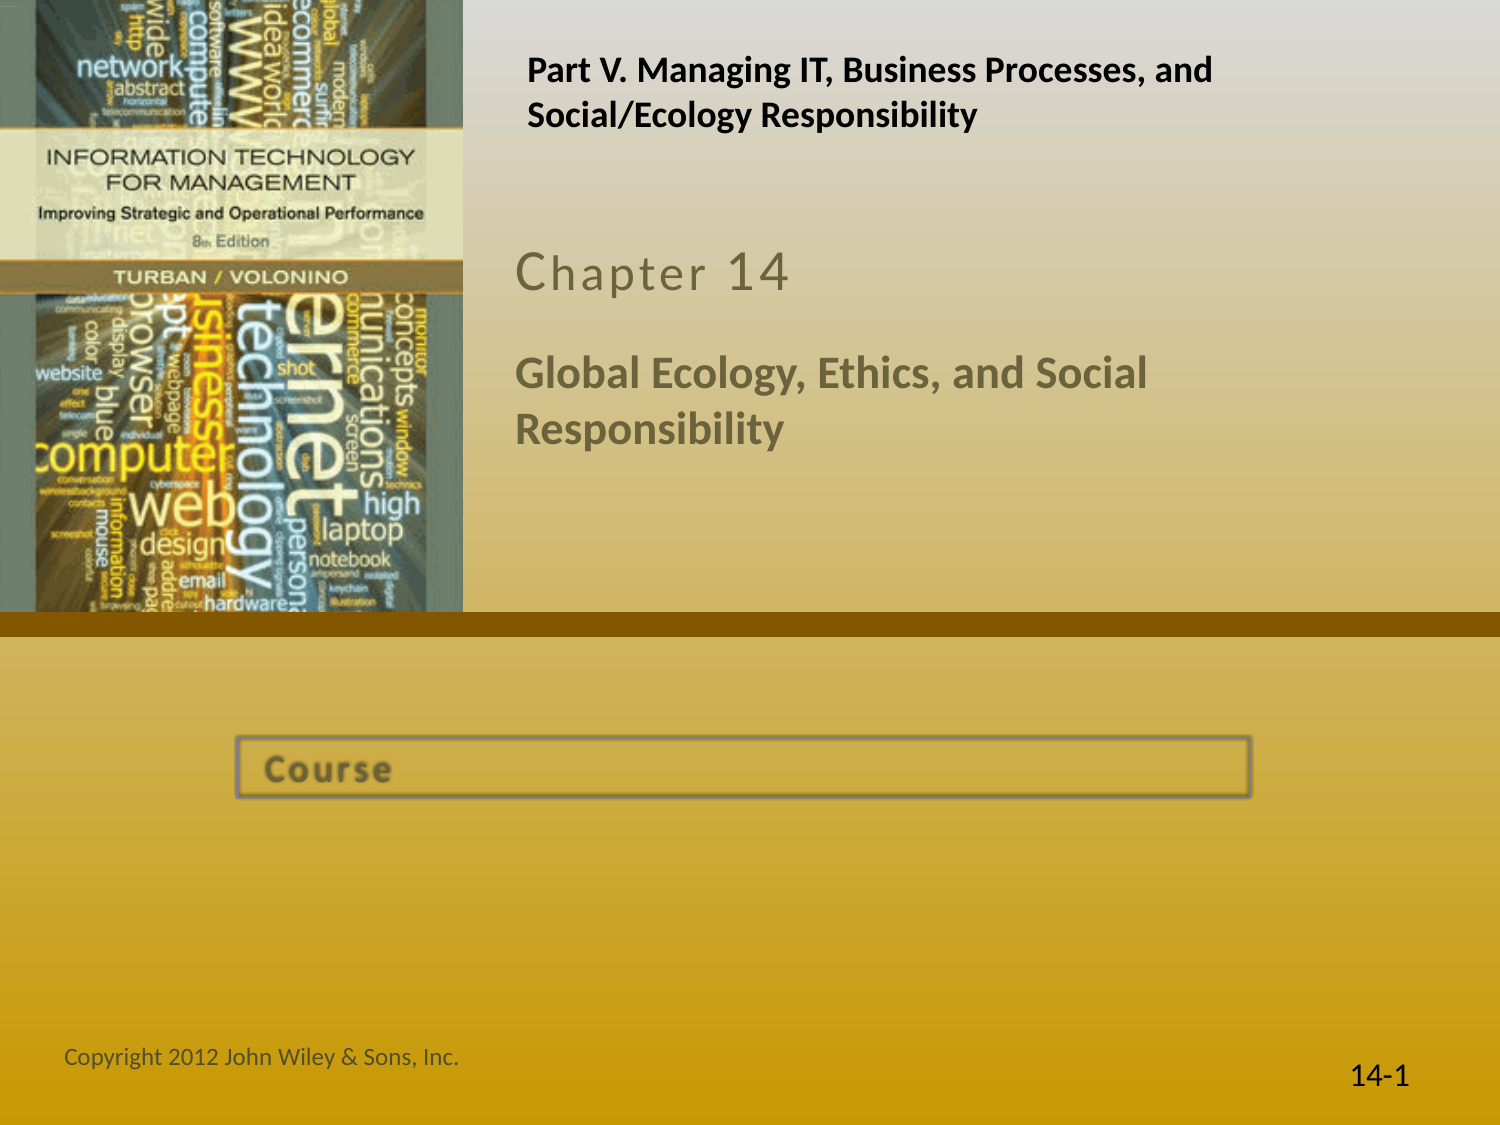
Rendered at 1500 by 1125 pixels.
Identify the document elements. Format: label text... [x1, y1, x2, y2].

picture [0, 0, 463, 624]
slide_number 14-1 [1074, 1042, 1425, 1103]
subtitle Chapter 14 [500, 224, 963, 338]
title Global Ecology, Ethics, and Social Responsibility [500, 333, 1375, 513]
footer Copyright 2012 John Wiley & Sons, Inc. [24, 1025, 500, 1085]
text_box Part V. Managing IT, Business Processes, and Social/Ecology Responsibility [512, 37, 1463, 143]
text_box Course [237, 737, 1250, 798]
